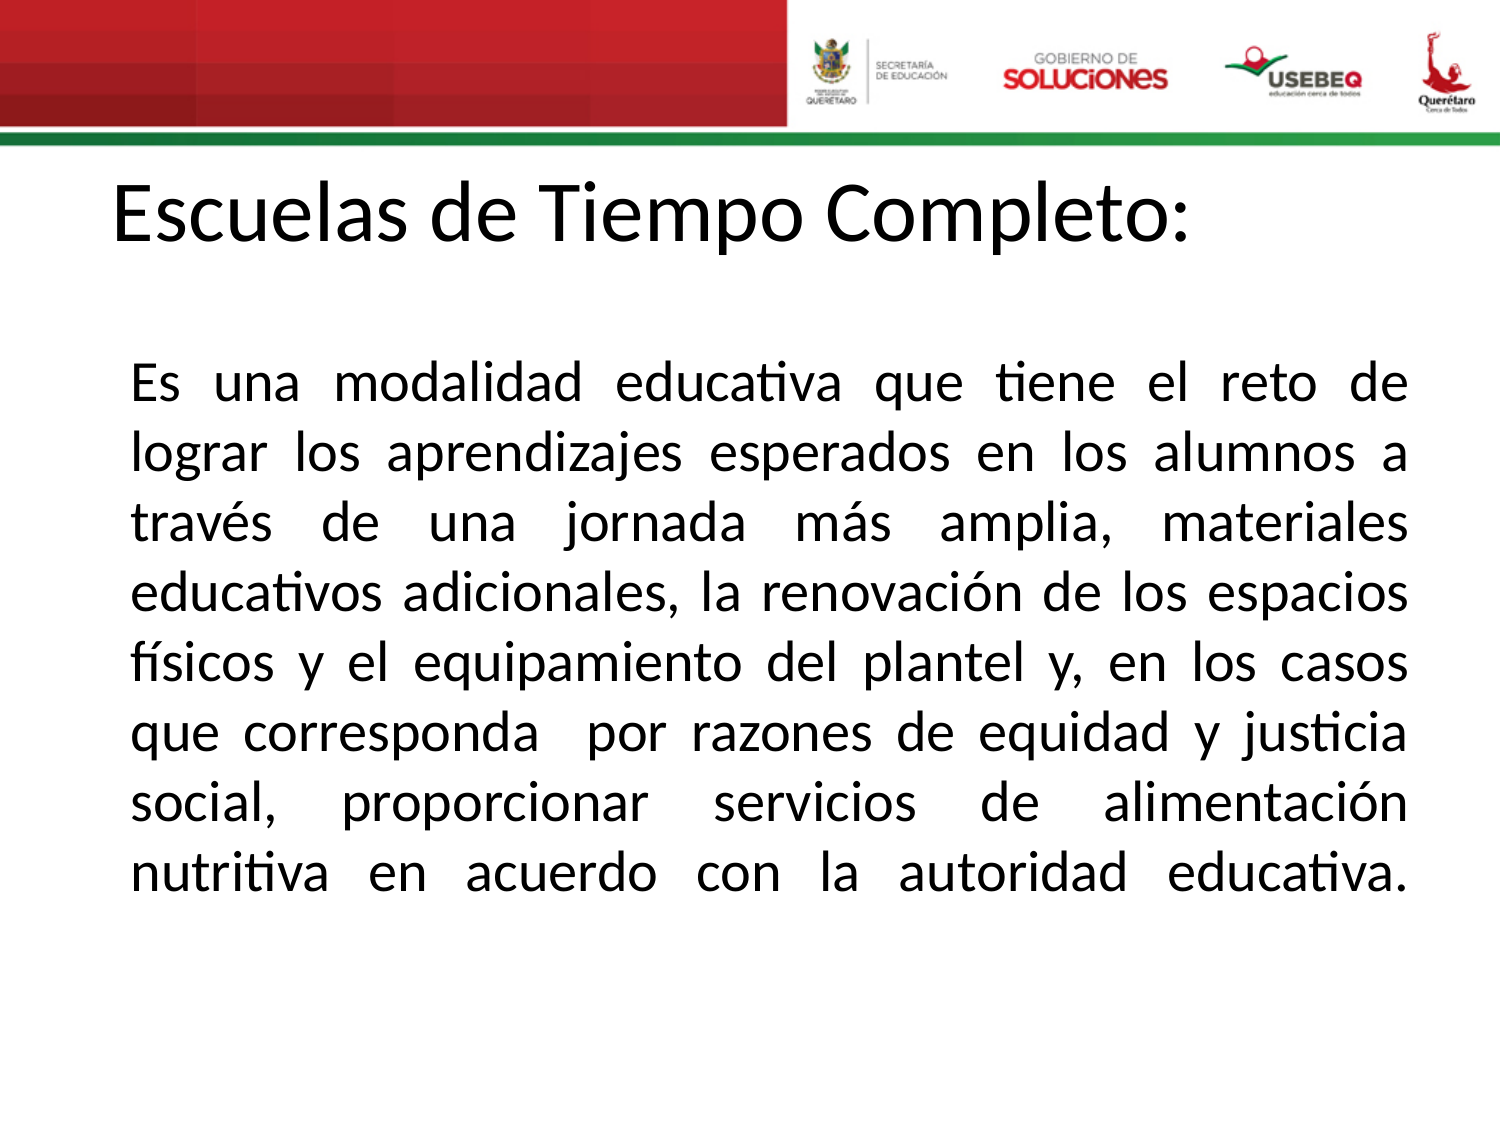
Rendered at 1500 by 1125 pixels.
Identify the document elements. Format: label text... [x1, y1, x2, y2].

list [75, 318, 1425, 1020]
title Escuelas de Tiempo Completo: [96, 146, 1447, 267]
text_box Es una modalidad educativa que tiene el reto de lograr los aprendizajes esperados en los alumnos a través de una jornada más amplia, materiales educativos adicionales, la renovación de los espacios físicos y el equipamiento del plantel y, en los casos que corresponda por razones de equidad y justicia social, proporcionar servicios de alimentación nutritiva en acuerdo con la autoridad educativa. [115, 336, 1425, 1026]
picture [0, 0, 1500, 1125]
